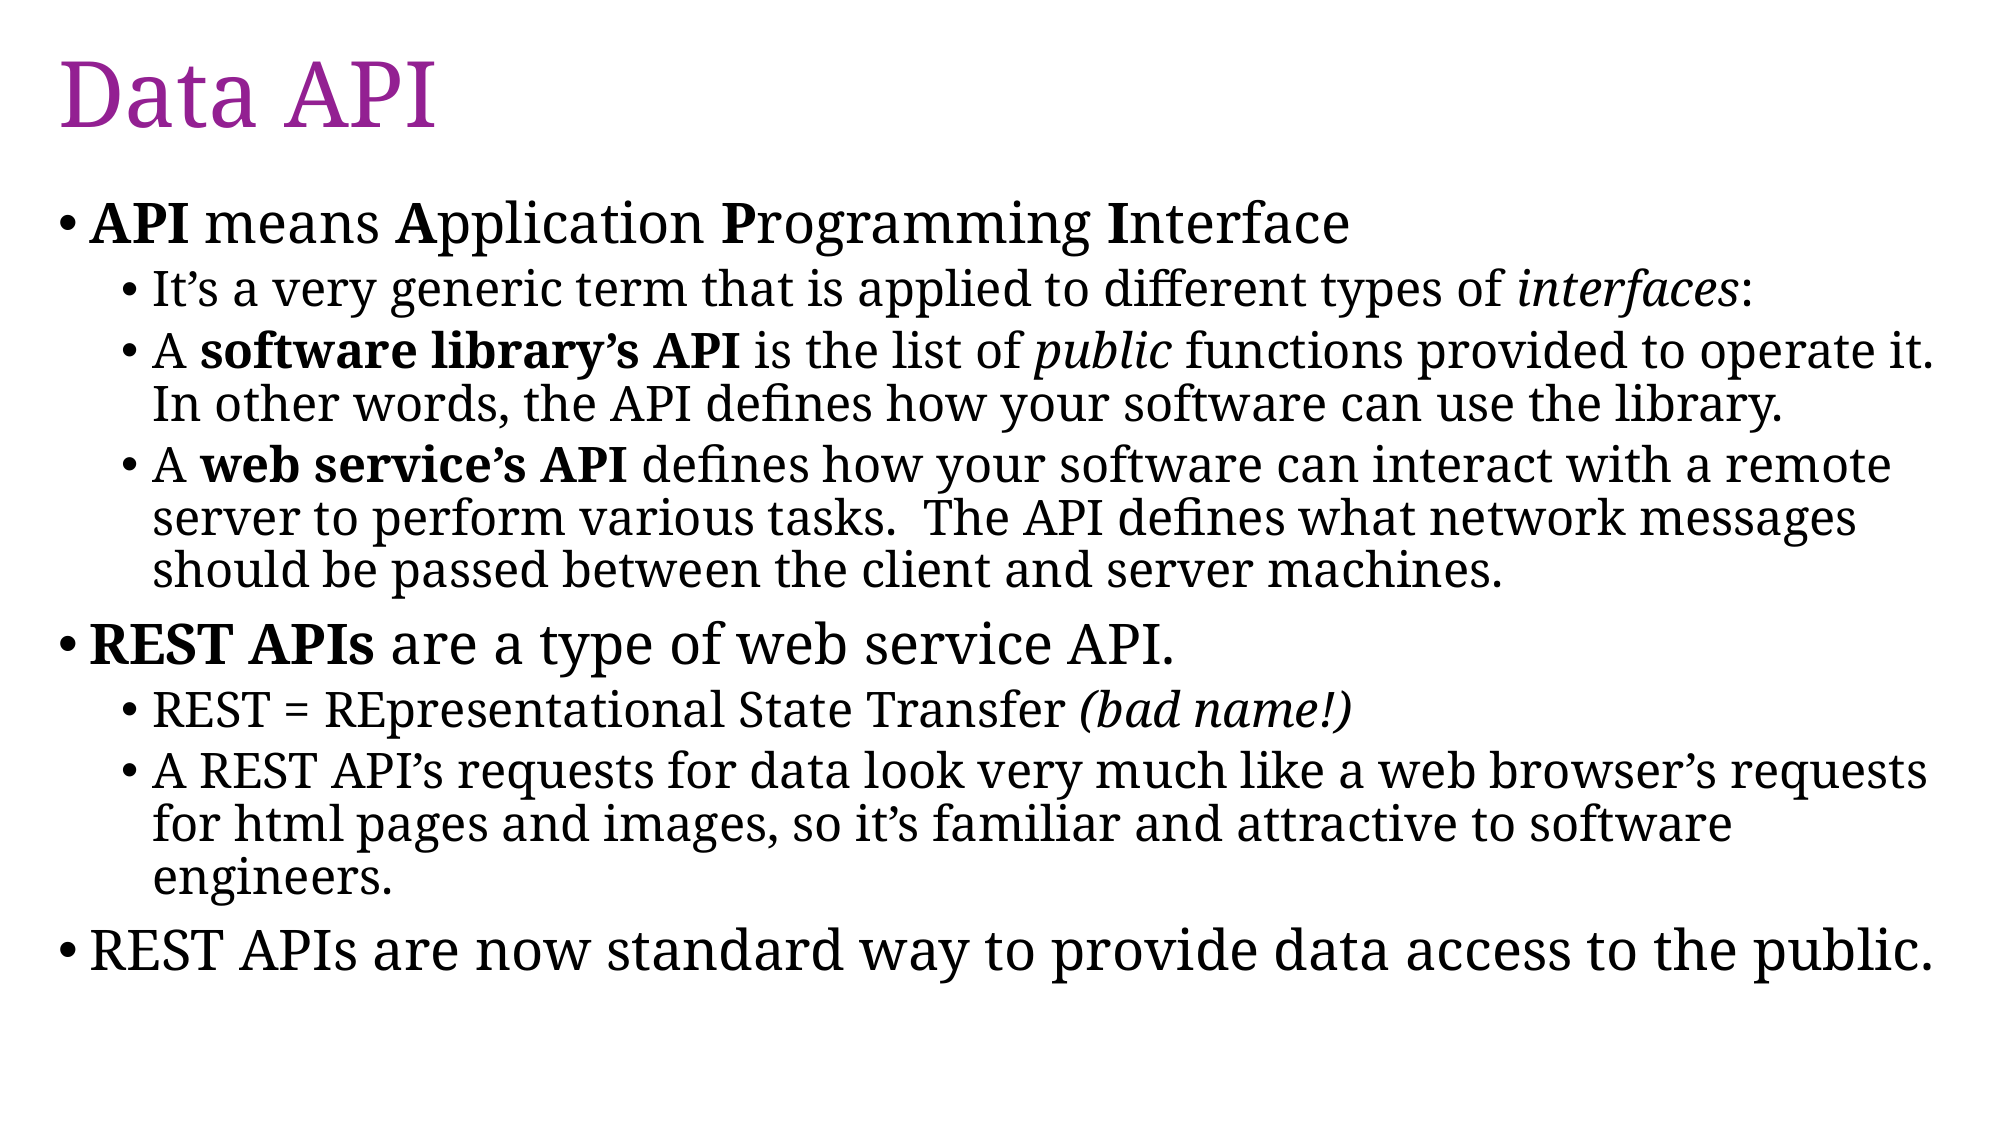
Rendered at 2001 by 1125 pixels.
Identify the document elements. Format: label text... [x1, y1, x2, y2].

list API means Application Programming Interface It’s a very generic term that is applied to different types of interfaces: A software library’s API is the list of public functions provided to operate it. In other words, the API defines how your software can use the library. A web service’s API defines how your software can interact with a remote server to perform various tasks. The API defines what network messages should be passed between the client and server machines. REST APIs are a type of web service API. REST = REpresentational State Transfer (bad name!) A REST API’s requests for data look very much like a web browser’s requests for html pages and images, so it’s familiar and attractive to software engineers. REST APIs are now standard way to provide data access to the public. [43, 188, 1953, 1106]
title Data API [43, 25, 1953, 171]
